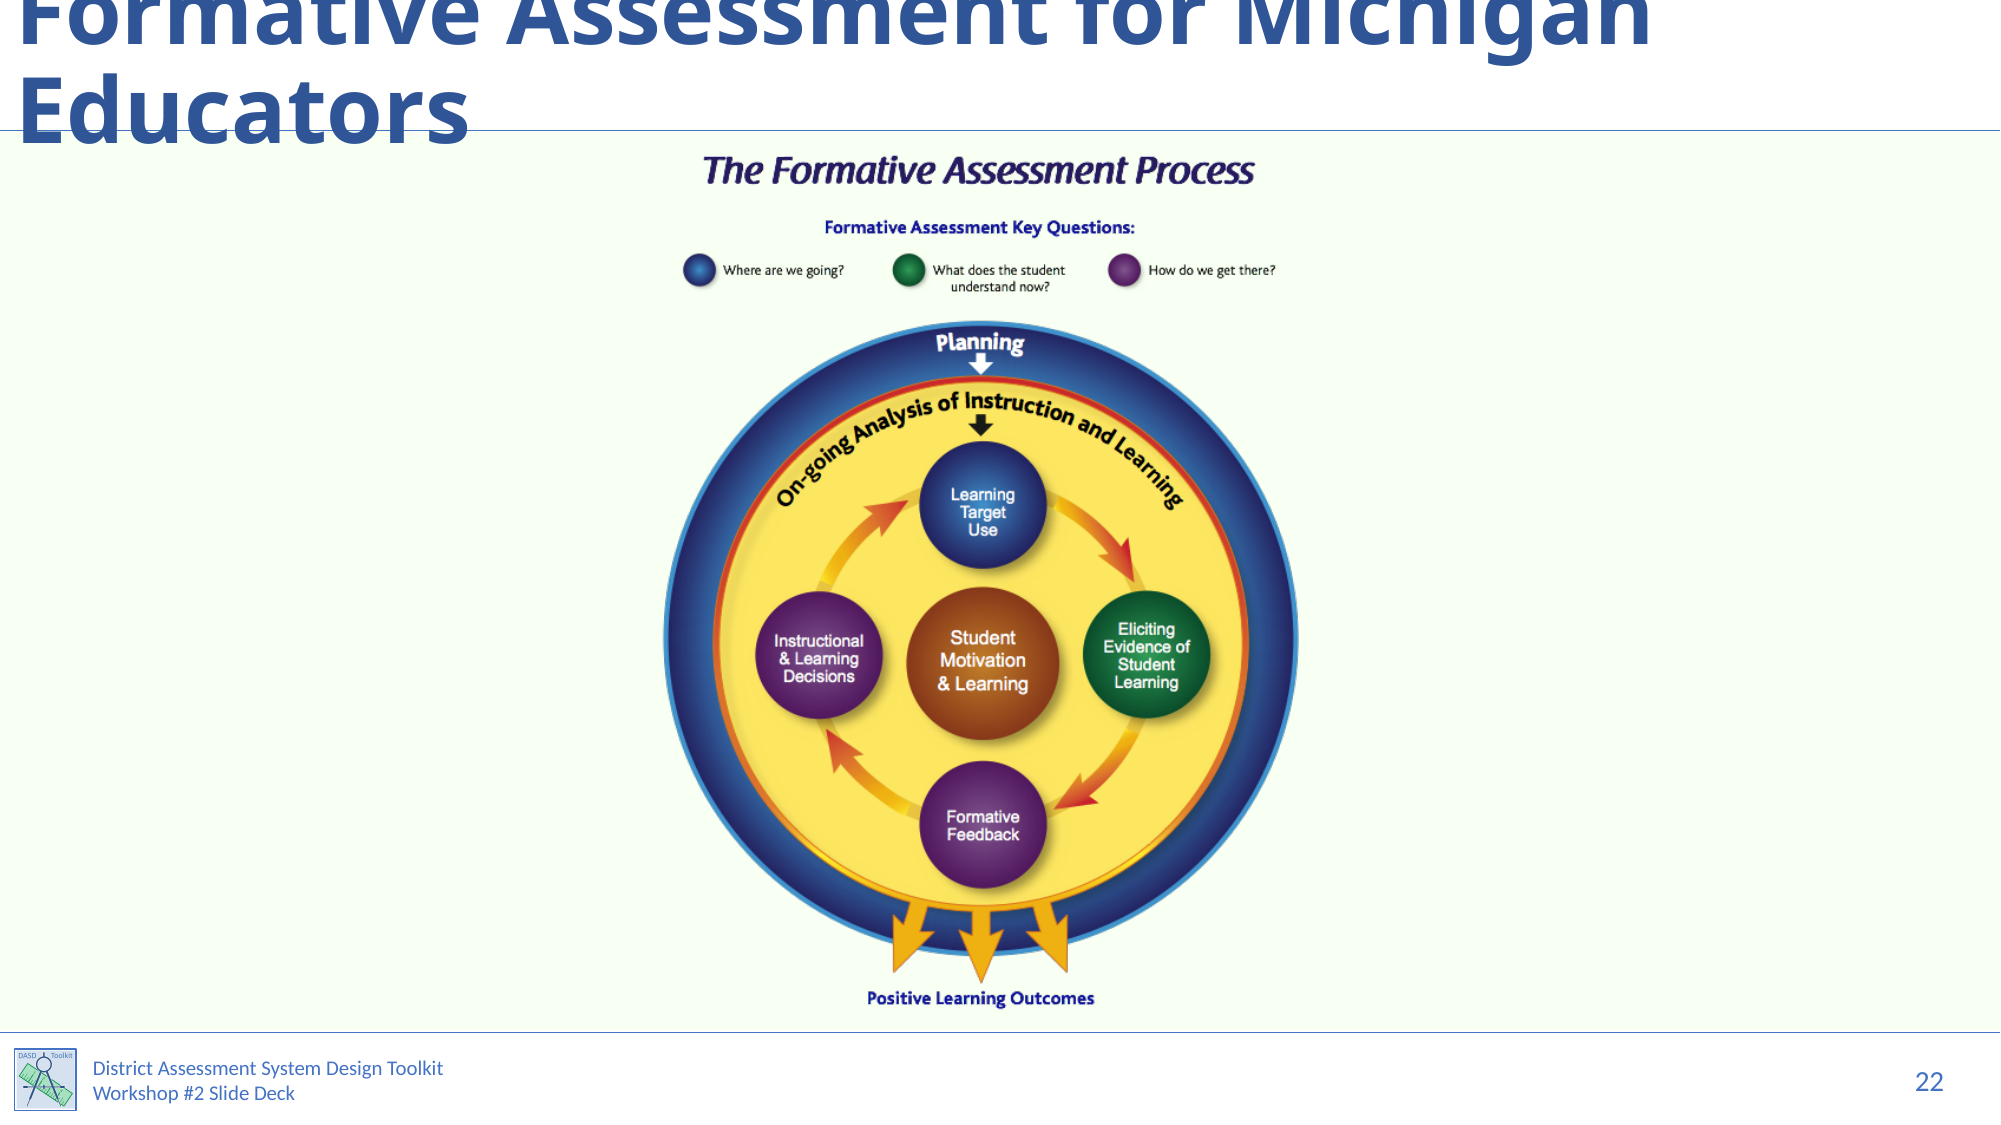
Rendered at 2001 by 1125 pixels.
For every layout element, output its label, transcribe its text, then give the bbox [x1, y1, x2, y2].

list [617, 112, 1339, 1047]
title Formative Assessment for Michigan Educators [0, 0, 2000, 129]
picture [15, 1050, 75, 1110]
